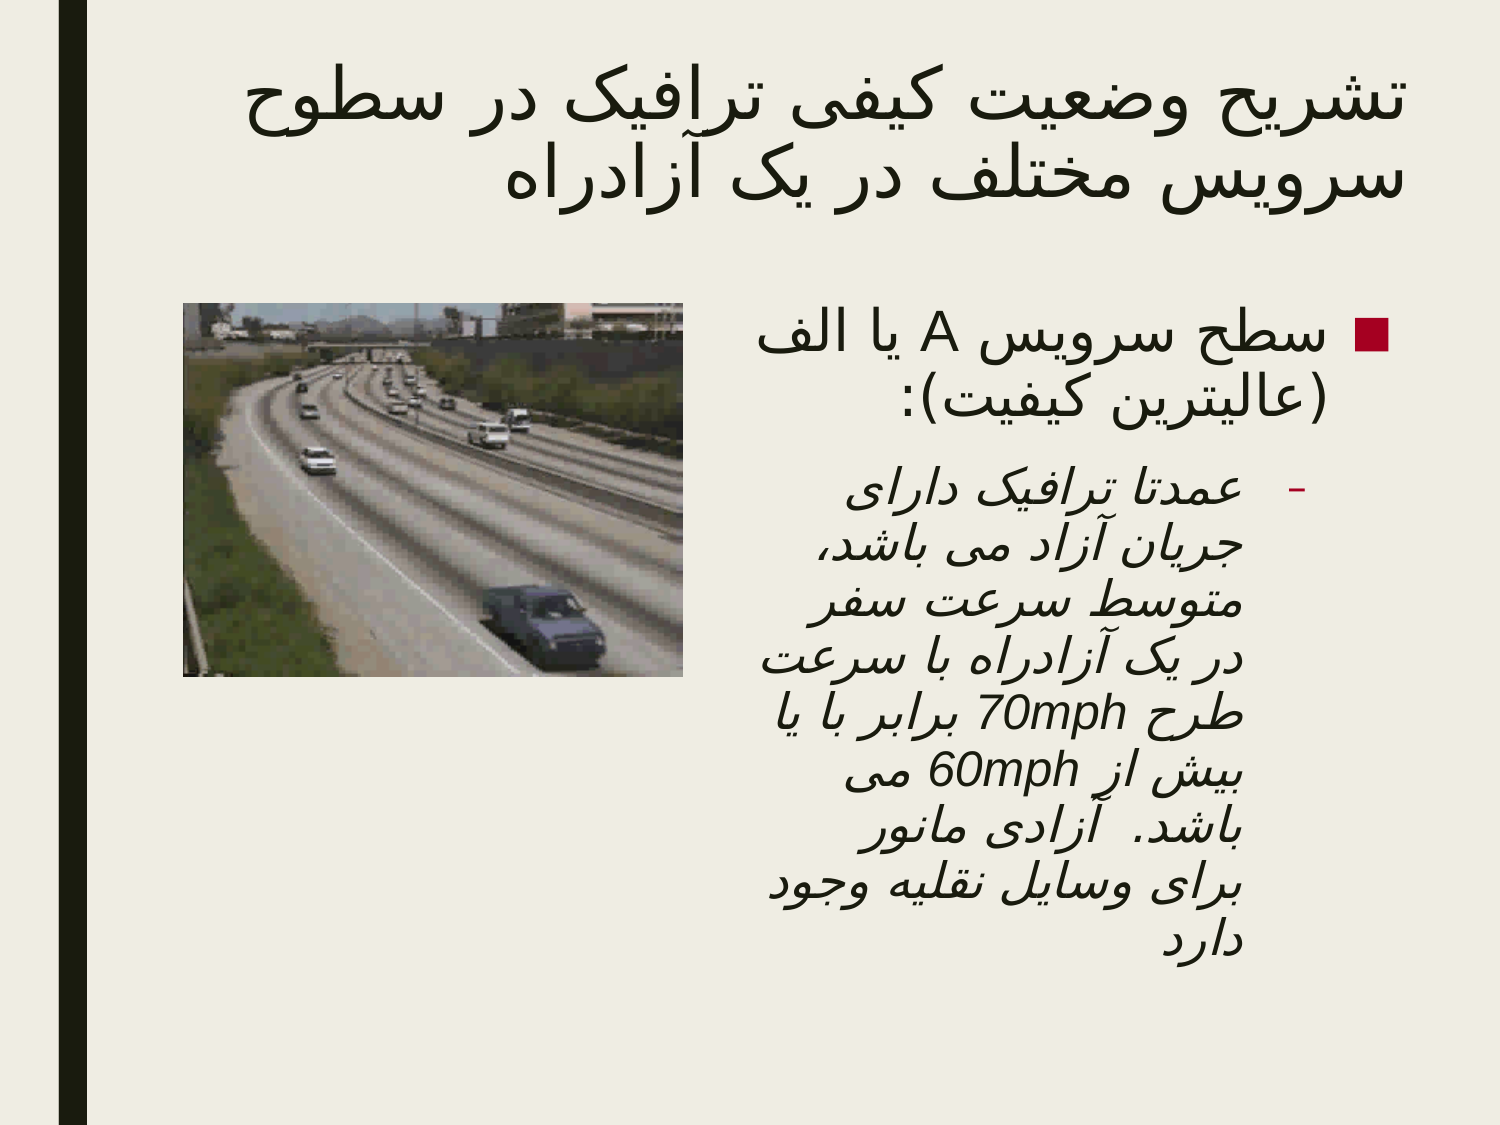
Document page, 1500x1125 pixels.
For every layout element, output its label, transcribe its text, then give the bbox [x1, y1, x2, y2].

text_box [183, 302, 684, 678]
list سطح سرویس A یا الف (عالیترین کیفیت): عمدتا ترافیک دارای جریان آزاد می باشد، متوسط سرعت سفر در یک آزادراه با سرعت طرح 70mph برابر با یا بیش از 60mph می باشد. آزادی مانور برای وسایل نقلیه وجود دارد [738, 290, 1409, 966]
title تشریح وضعیت کیفی ترافیک در سطوح سرویس مختلف در یک آزادراه [224, 49, 1425, 237]
